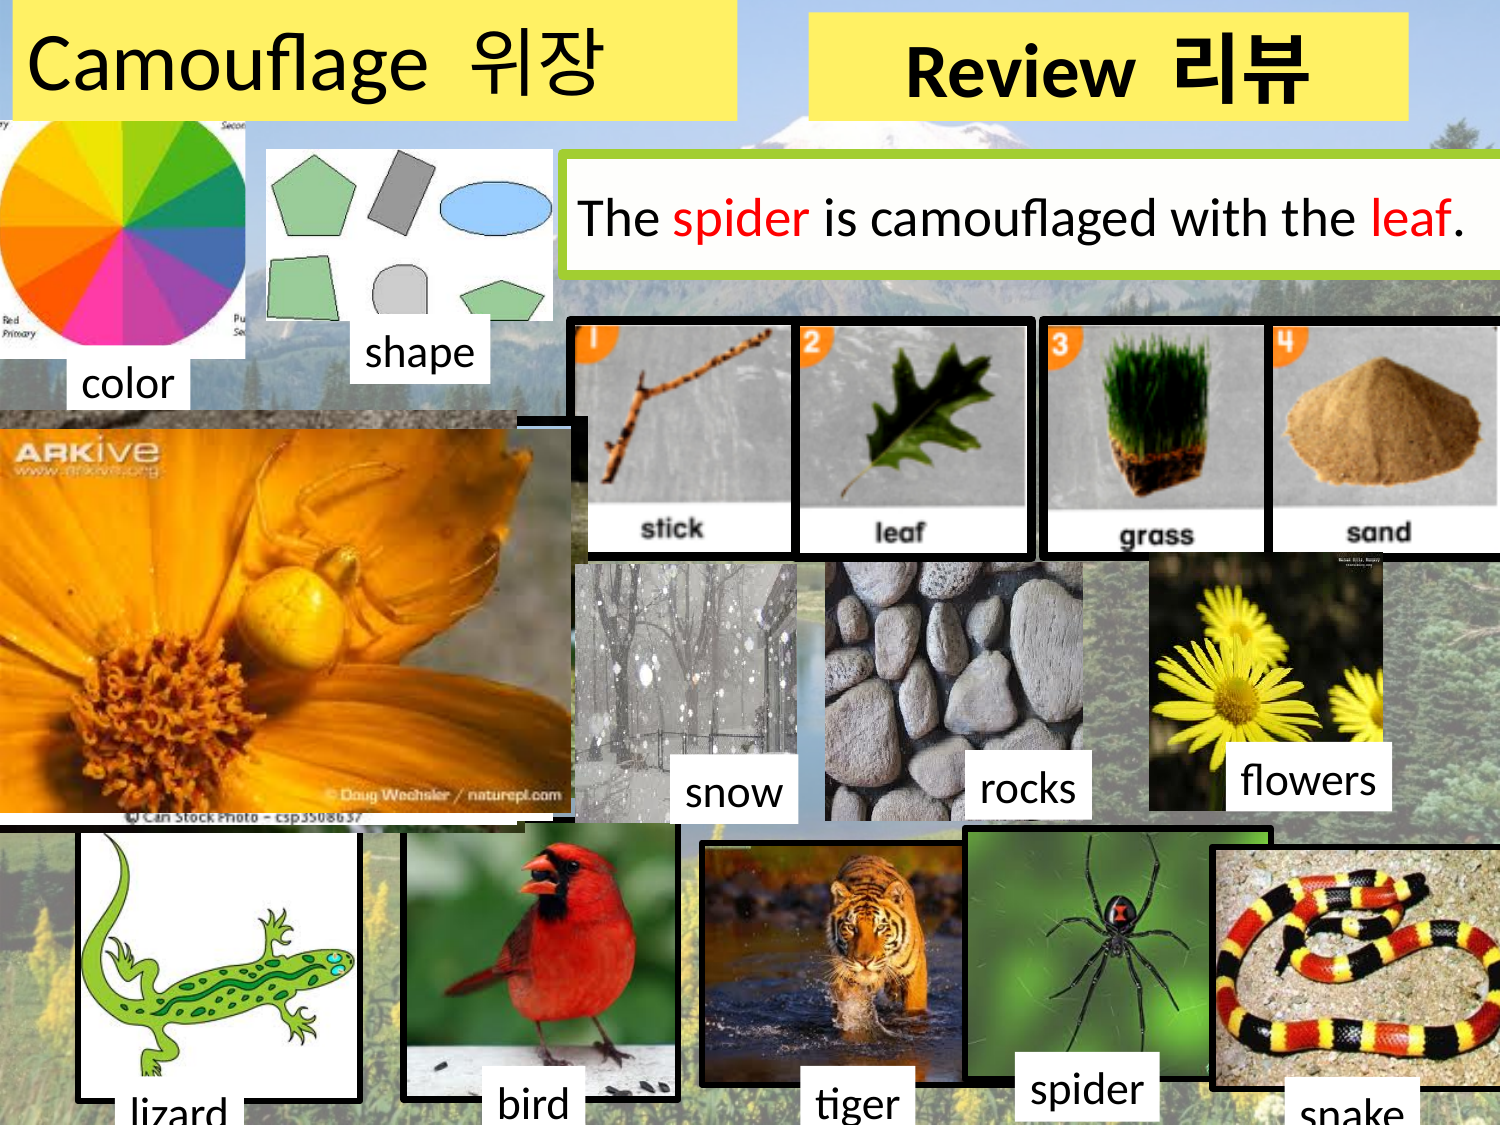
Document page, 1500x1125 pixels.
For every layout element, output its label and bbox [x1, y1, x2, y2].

text_box [1149, 552, 1394, 813]
text_box [80, 841, 358, 1125]
text_box [574, 564, 801, 826]
text_box [824, 561, 1093, 821]
picture [0, 0, 1500, 1125]
picture [1015, 1113, 1215, 1125]
text_box [0, 120, 246, 408]
text_box [967, 831, 1268, 1113]
text_box [406, 822, 676, 1125]
text_box [1215, 849, 1500, 1125]
text_box [704, 845, 1015, 1125]
text_box [266, 149, 553, 385]
